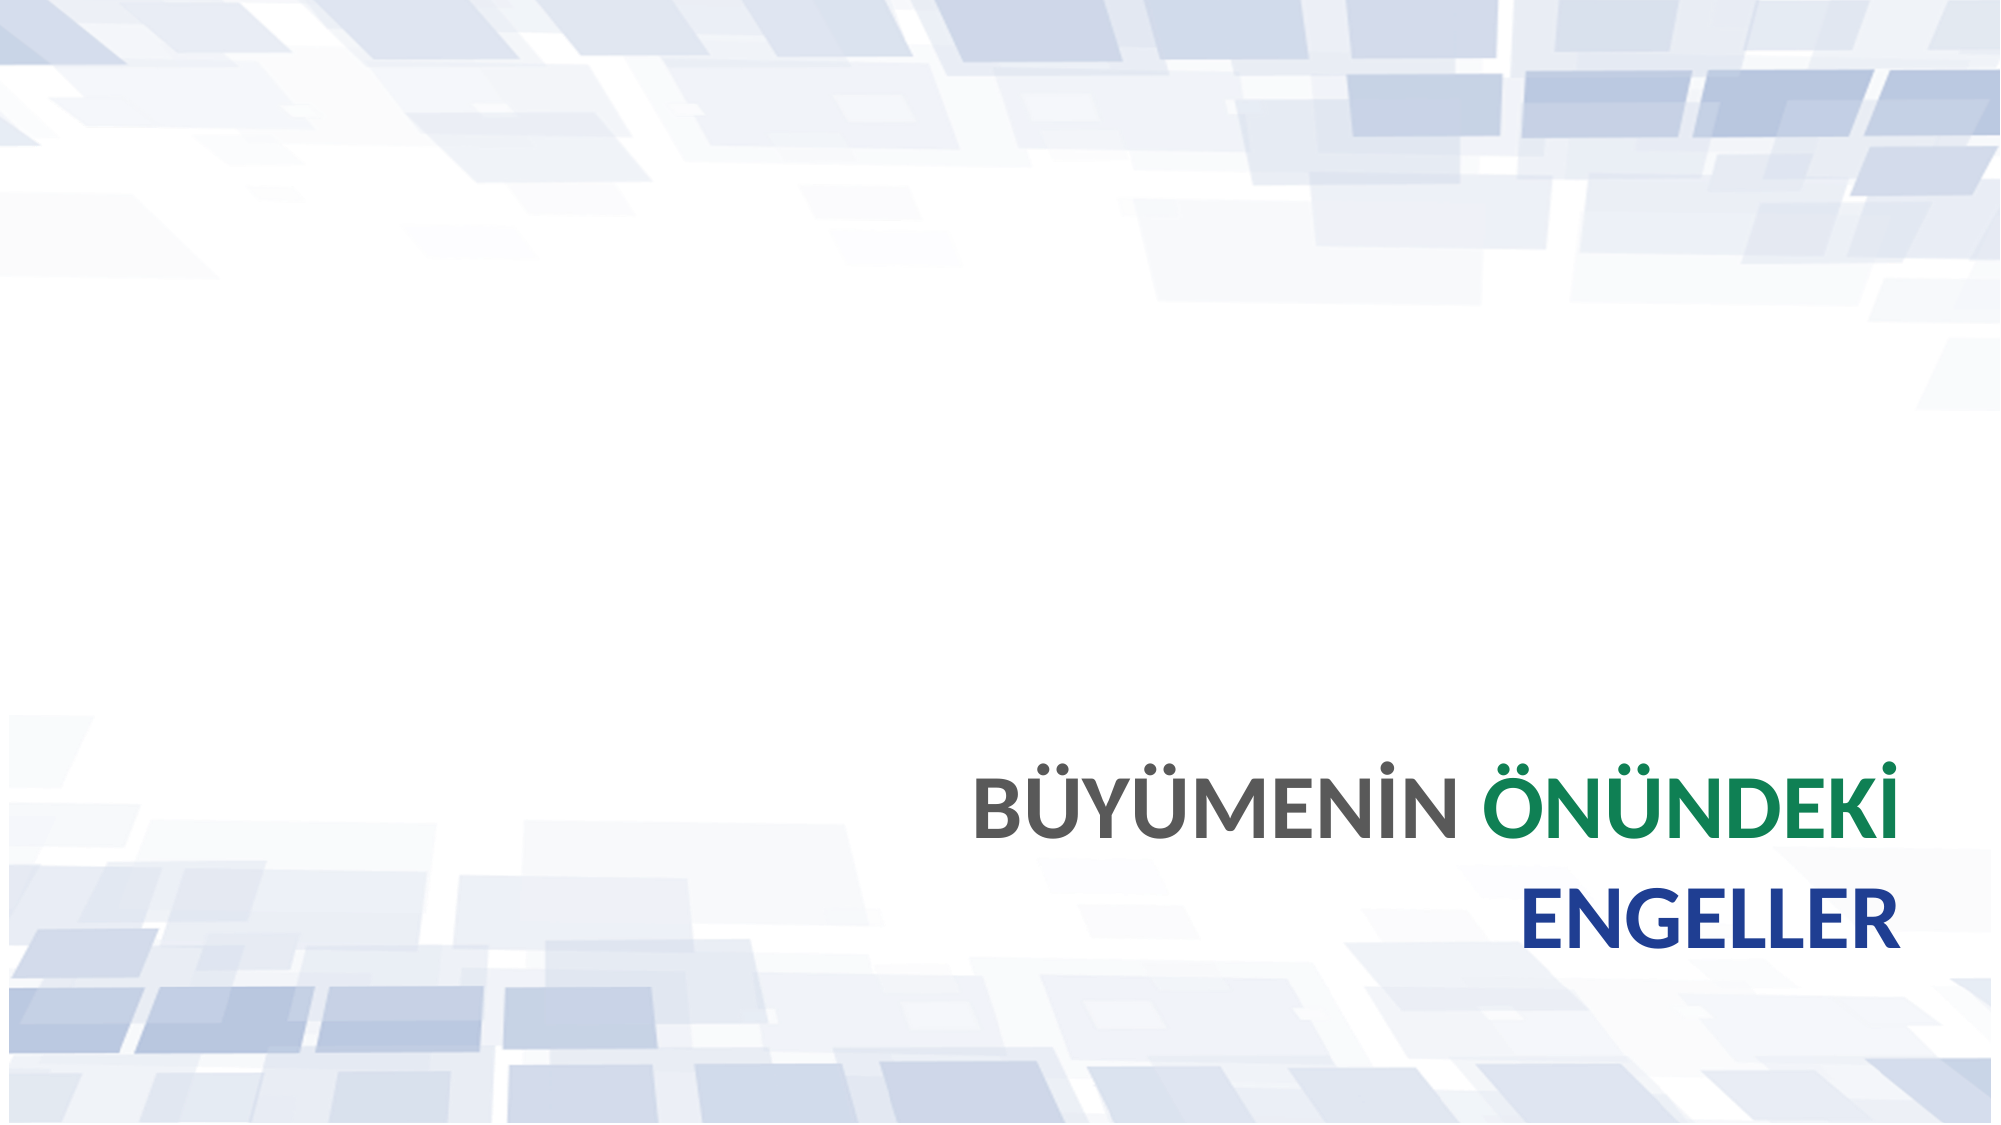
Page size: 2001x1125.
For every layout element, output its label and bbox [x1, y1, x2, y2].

picture [0, 0, 2000, 412]
picture [9, 715, 1991, 1124]
